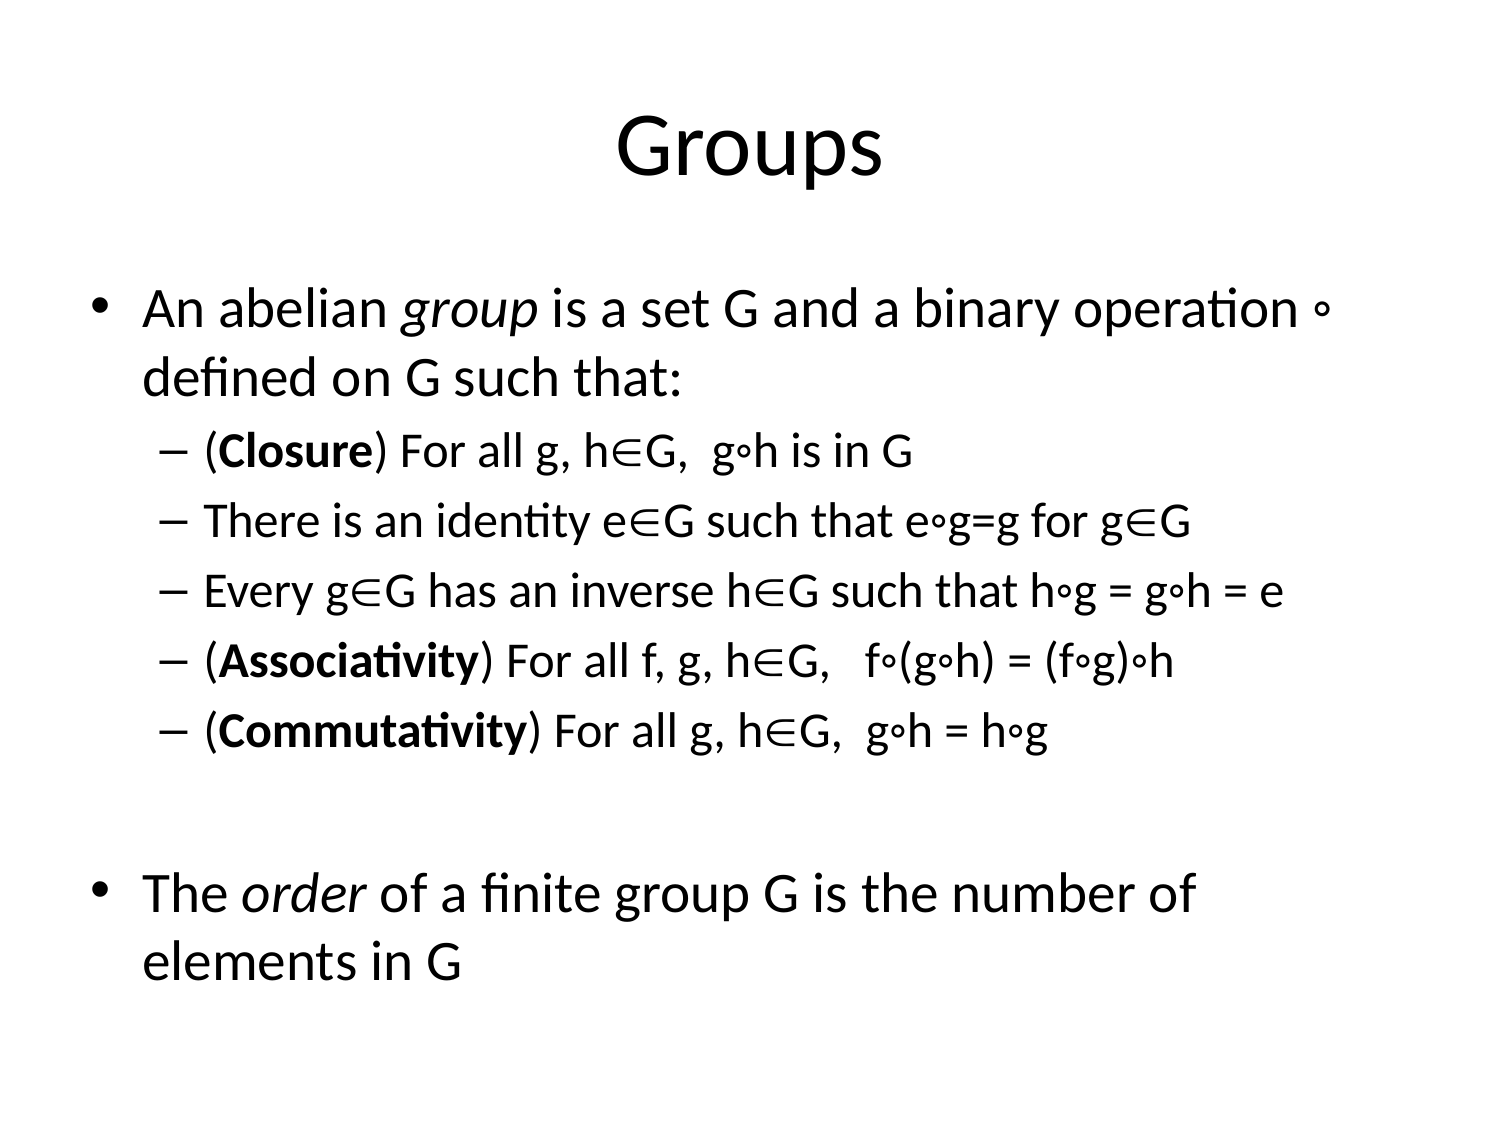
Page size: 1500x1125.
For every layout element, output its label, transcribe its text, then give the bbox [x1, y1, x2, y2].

list An abelian group is a set G and a binary operation ◦ defined on G such that: (Closure) For all g, hG, g◦h is in G There is an identity eG such that e◦g=g for gG Every gG has an inverse hG such that h◦g = g◦h = e (Associativity) For all f, g, hG, f◦(g◦h) = (f◦g)◦h (Commutativity) For all g, hG, g◦h = h◦g The order of a finite group G is the number of elements in G [75, 262, 1425, 1005]
title Groups [75, 45, 1425, 233]
